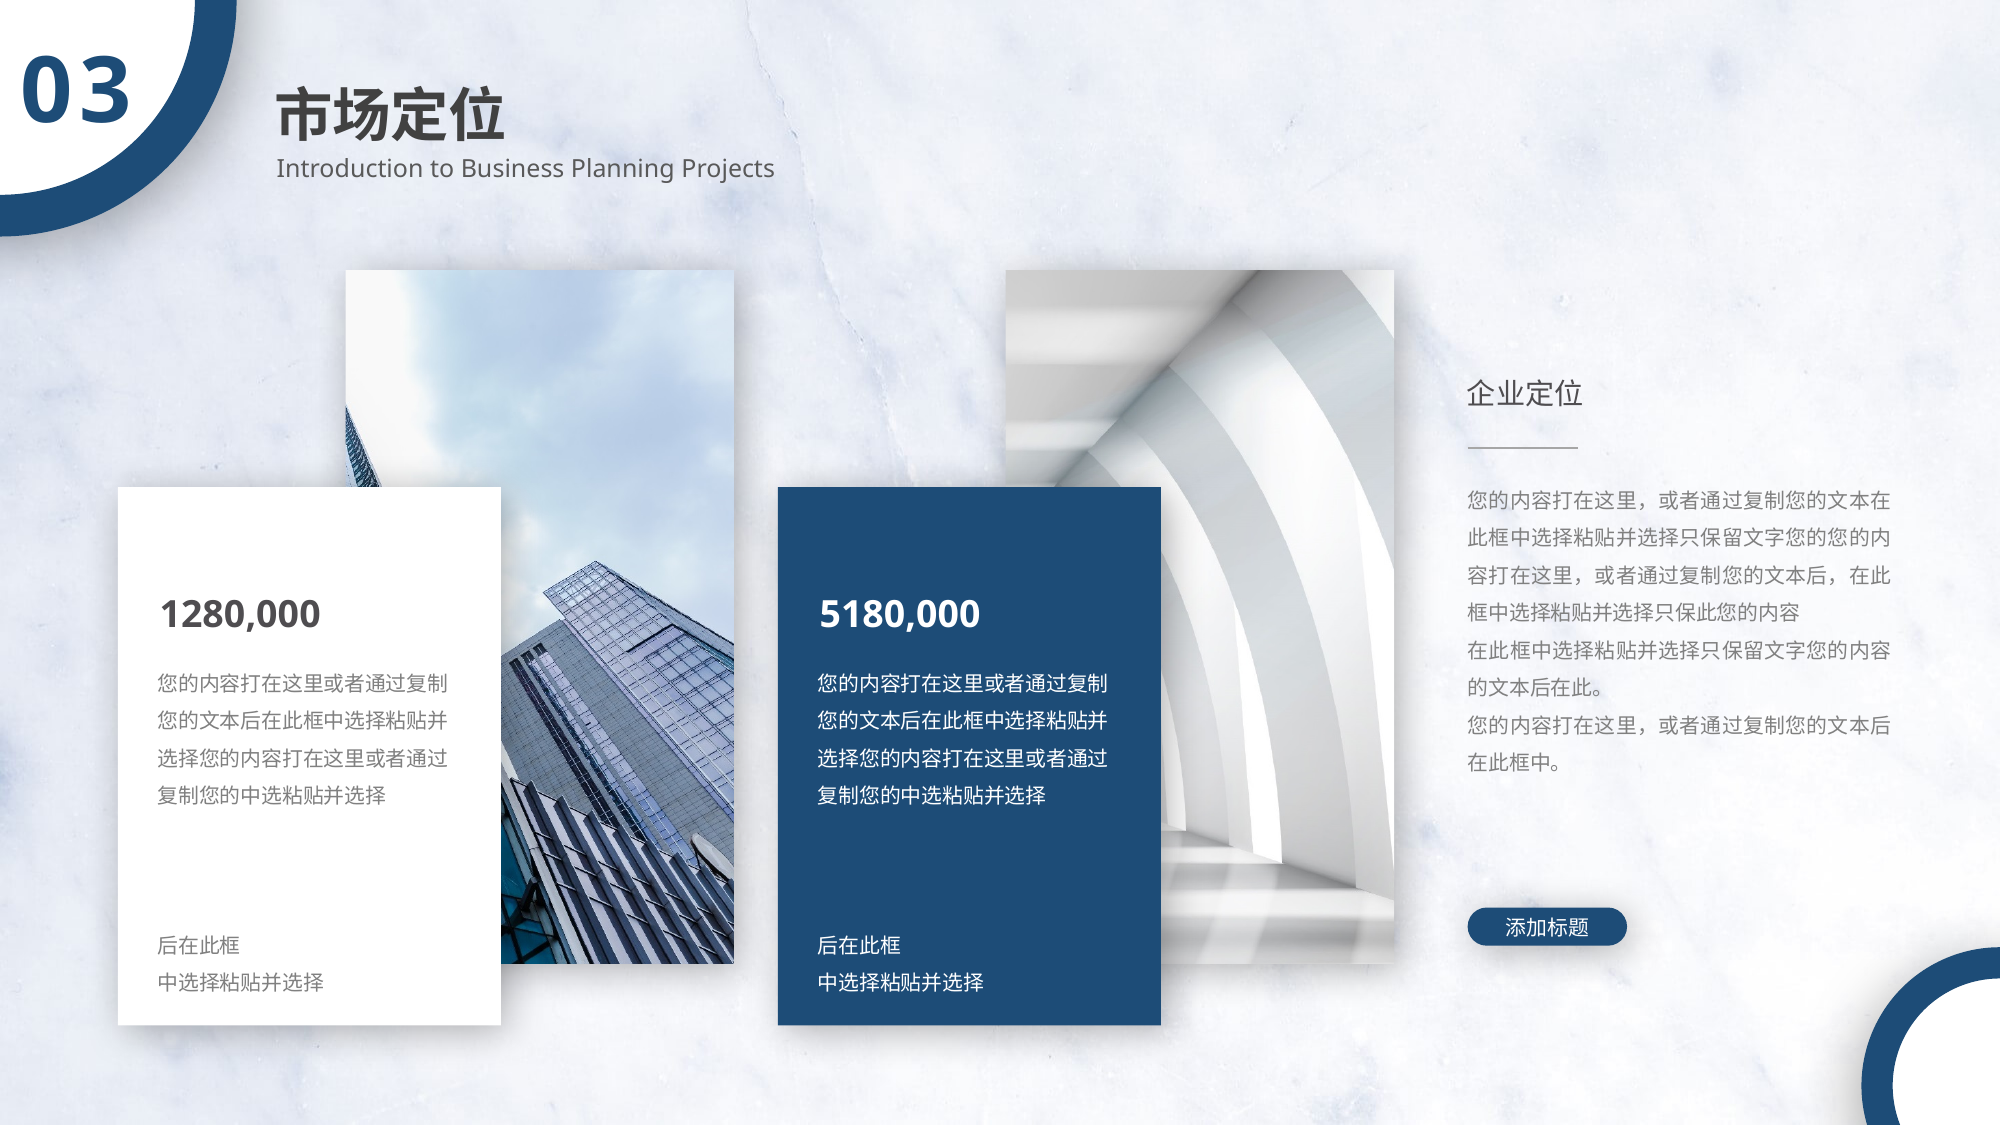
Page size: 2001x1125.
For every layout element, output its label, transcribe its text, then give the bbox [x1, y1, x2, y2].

text_box 03 [0, 22, 153, 148]
picture [0, 0, 2000, 1125]
text_box Introduction to Business Planning Projects [261, 144, 1243, 190]
text_box [1876, 961, 2000, 1125]
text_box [1451, 357, 1891, 946]
text_box 市场定位 [259, 71, 523, 156]
text_box [344, 269, 735, 965]
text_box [777, 487, 1161, 1026]
text_box [1005, 269, 1395, 965]
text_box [117, 487, 501, 1026]
text_box [0, 0, 217, 217]
